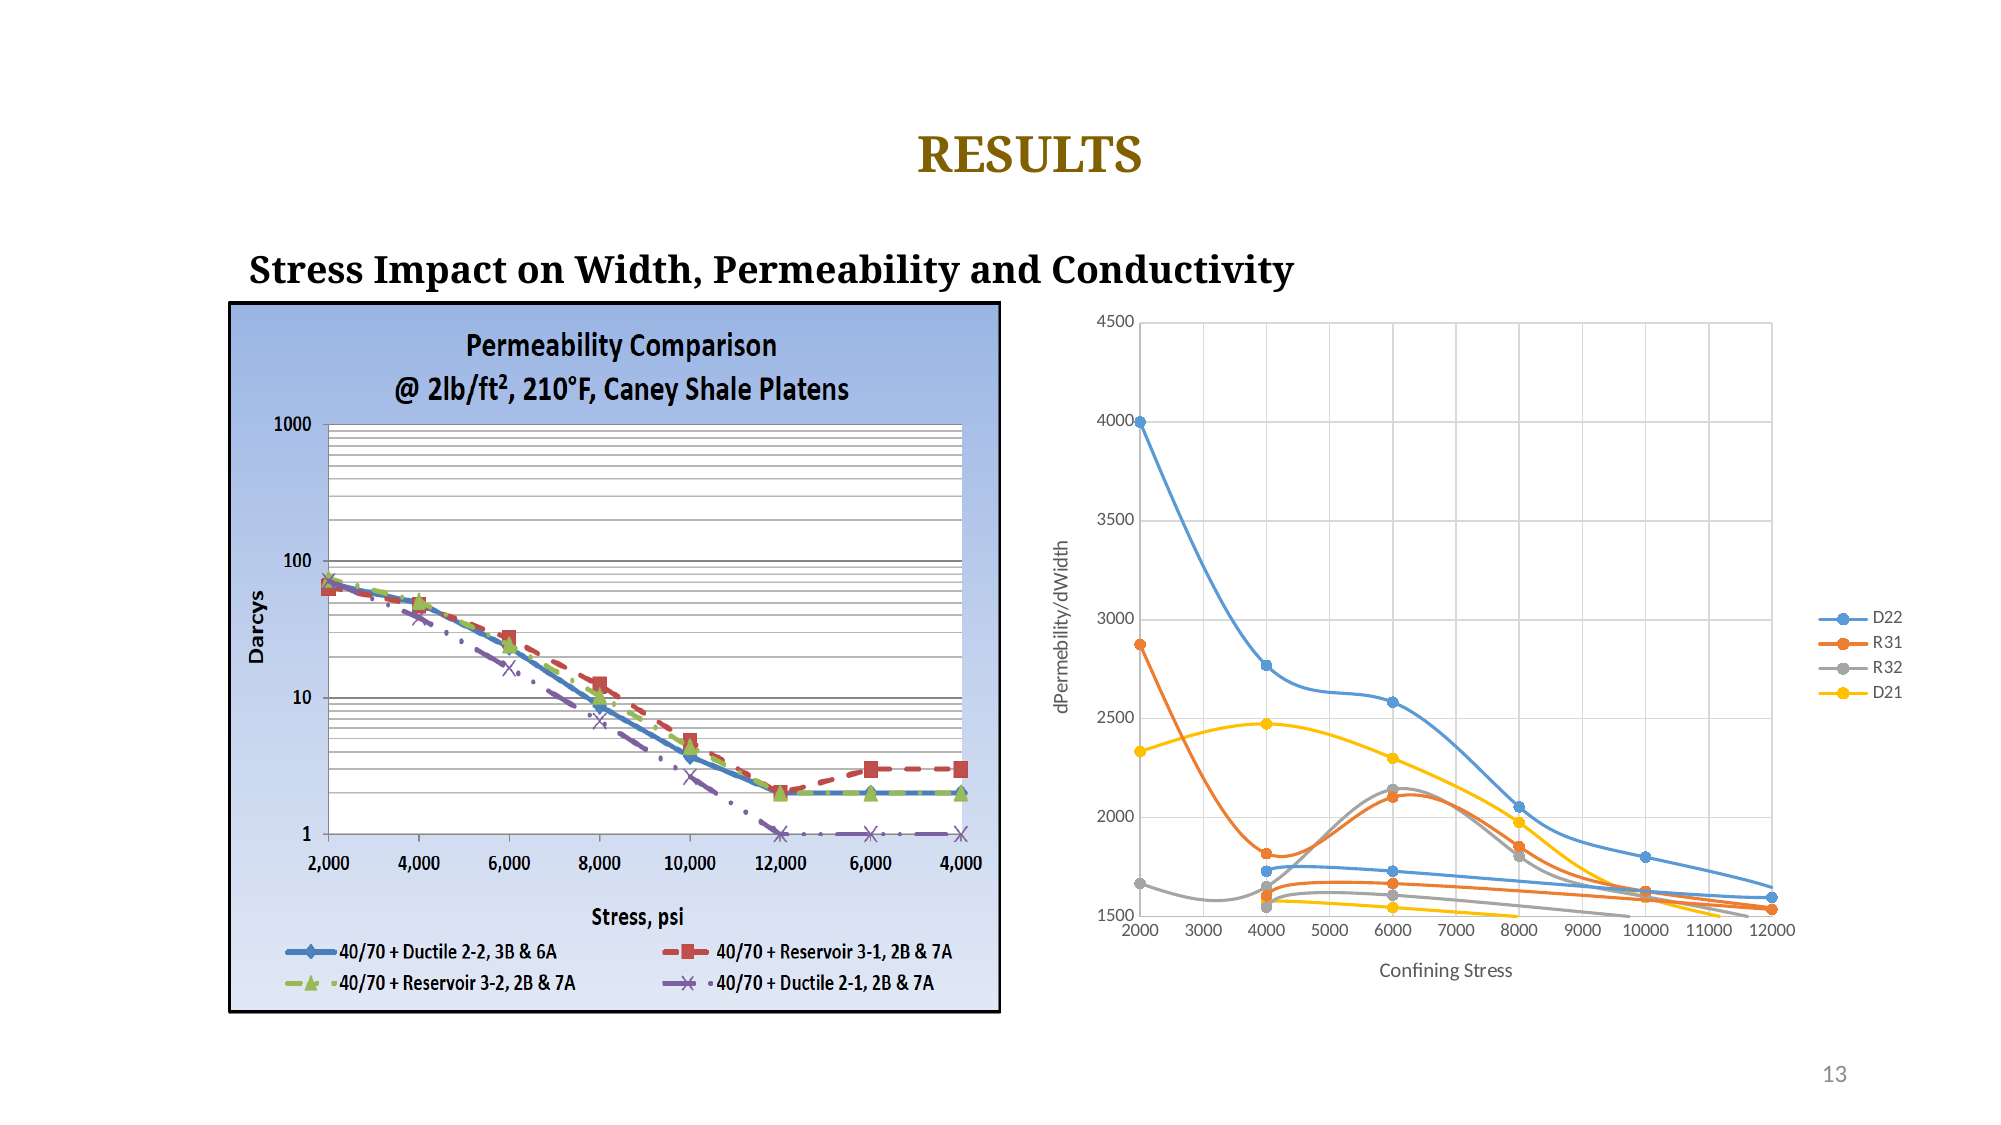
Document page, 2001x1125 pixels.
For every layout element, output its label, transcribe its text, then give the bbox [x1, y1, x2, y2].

text_box Stress Impact on Width, Permeability and Conductivity [234, 238, 1311, 299]
title RESULTS [168, 94, 1894, 218]
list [225, 299, 1001, 1014]
slide_number 13 [1412, 1042, 1863, 1103]
chart [1019, 299, 1922, 1014]
